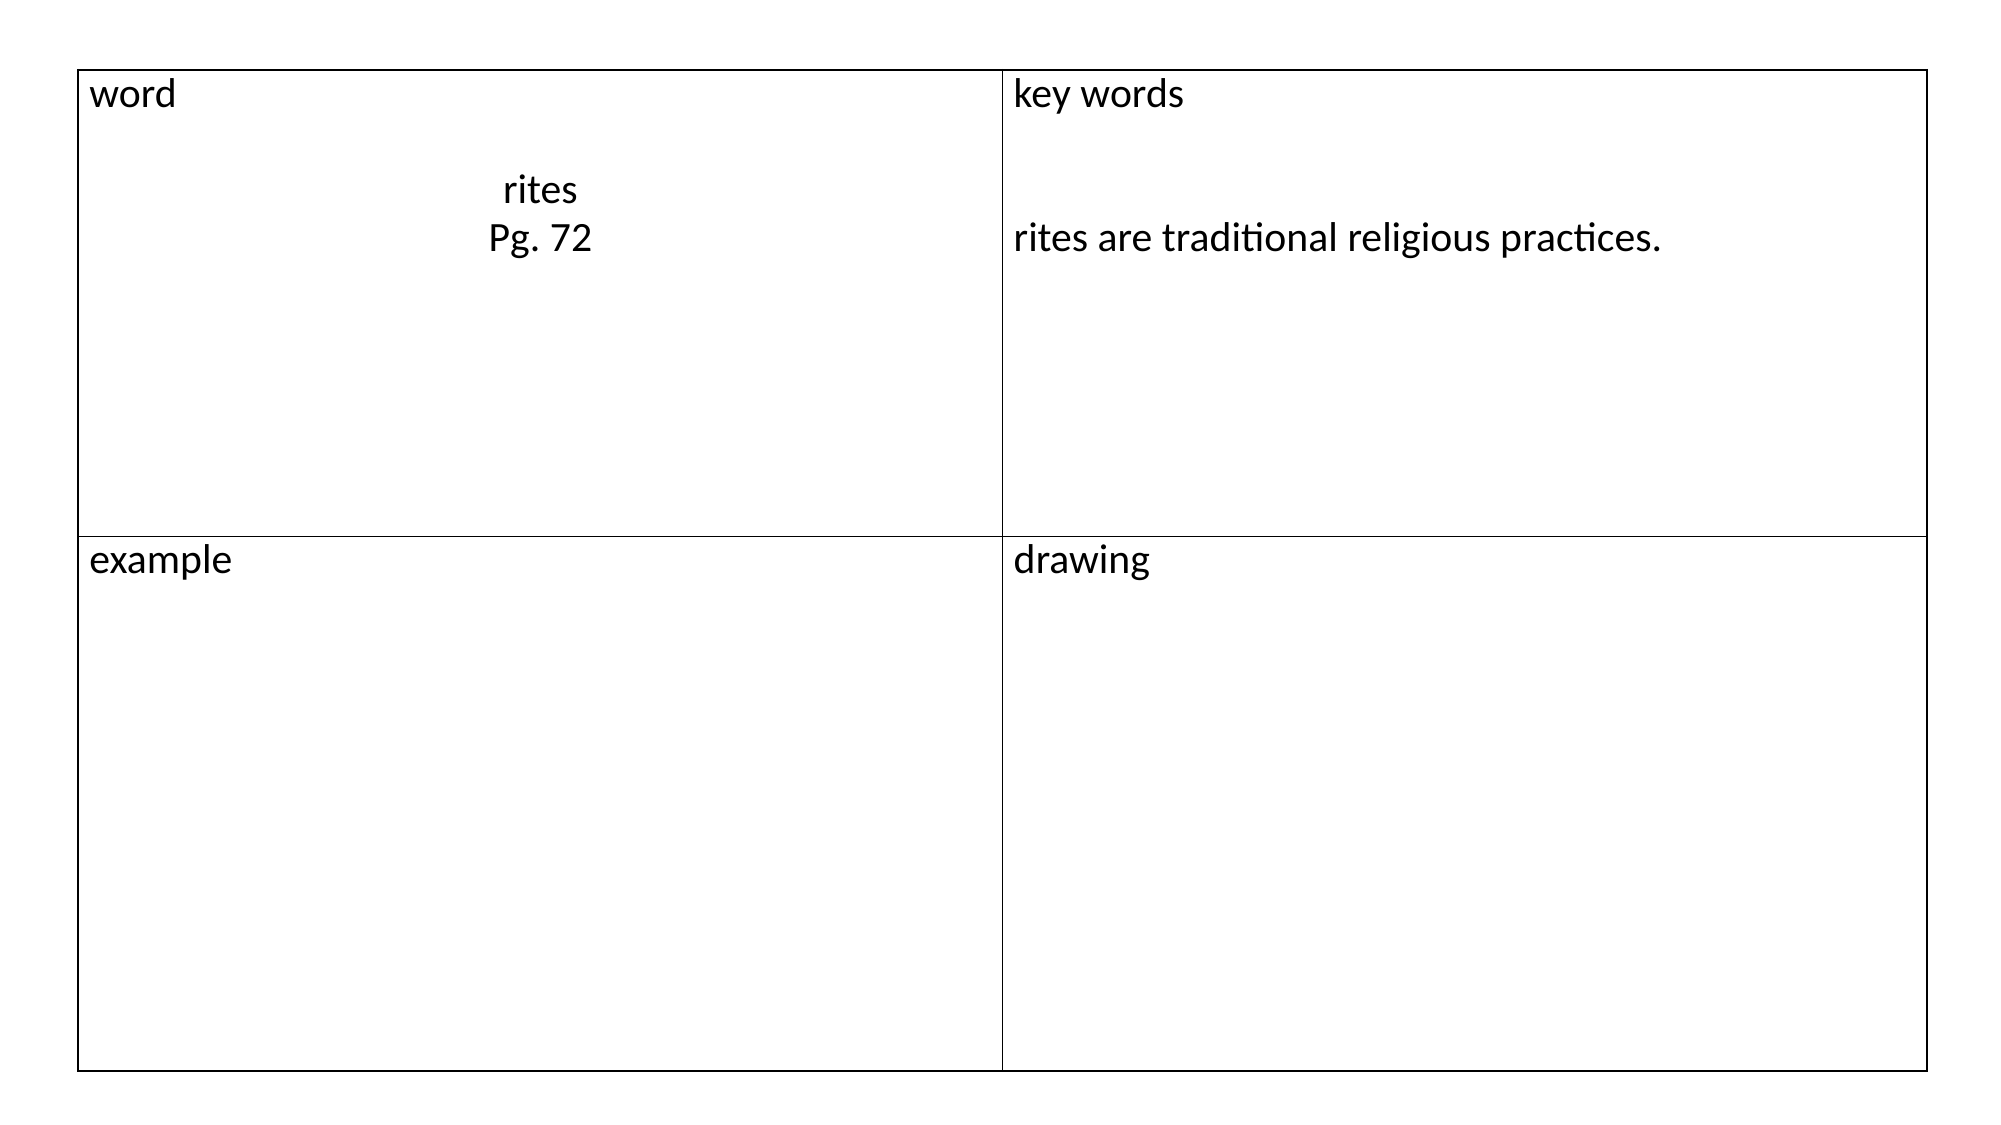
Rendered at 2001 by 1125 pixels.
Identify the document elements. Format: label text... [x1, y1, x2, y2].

table_header key words rites are traditional religious practices. [1003, 71, 1926, 536]
table_cell drawing [1003, 537, 1926, 1070]
table_cell example [79, 537, 1002, 1070]
table_header word rites Pg. 72 [79, 71, 1002, 536]
